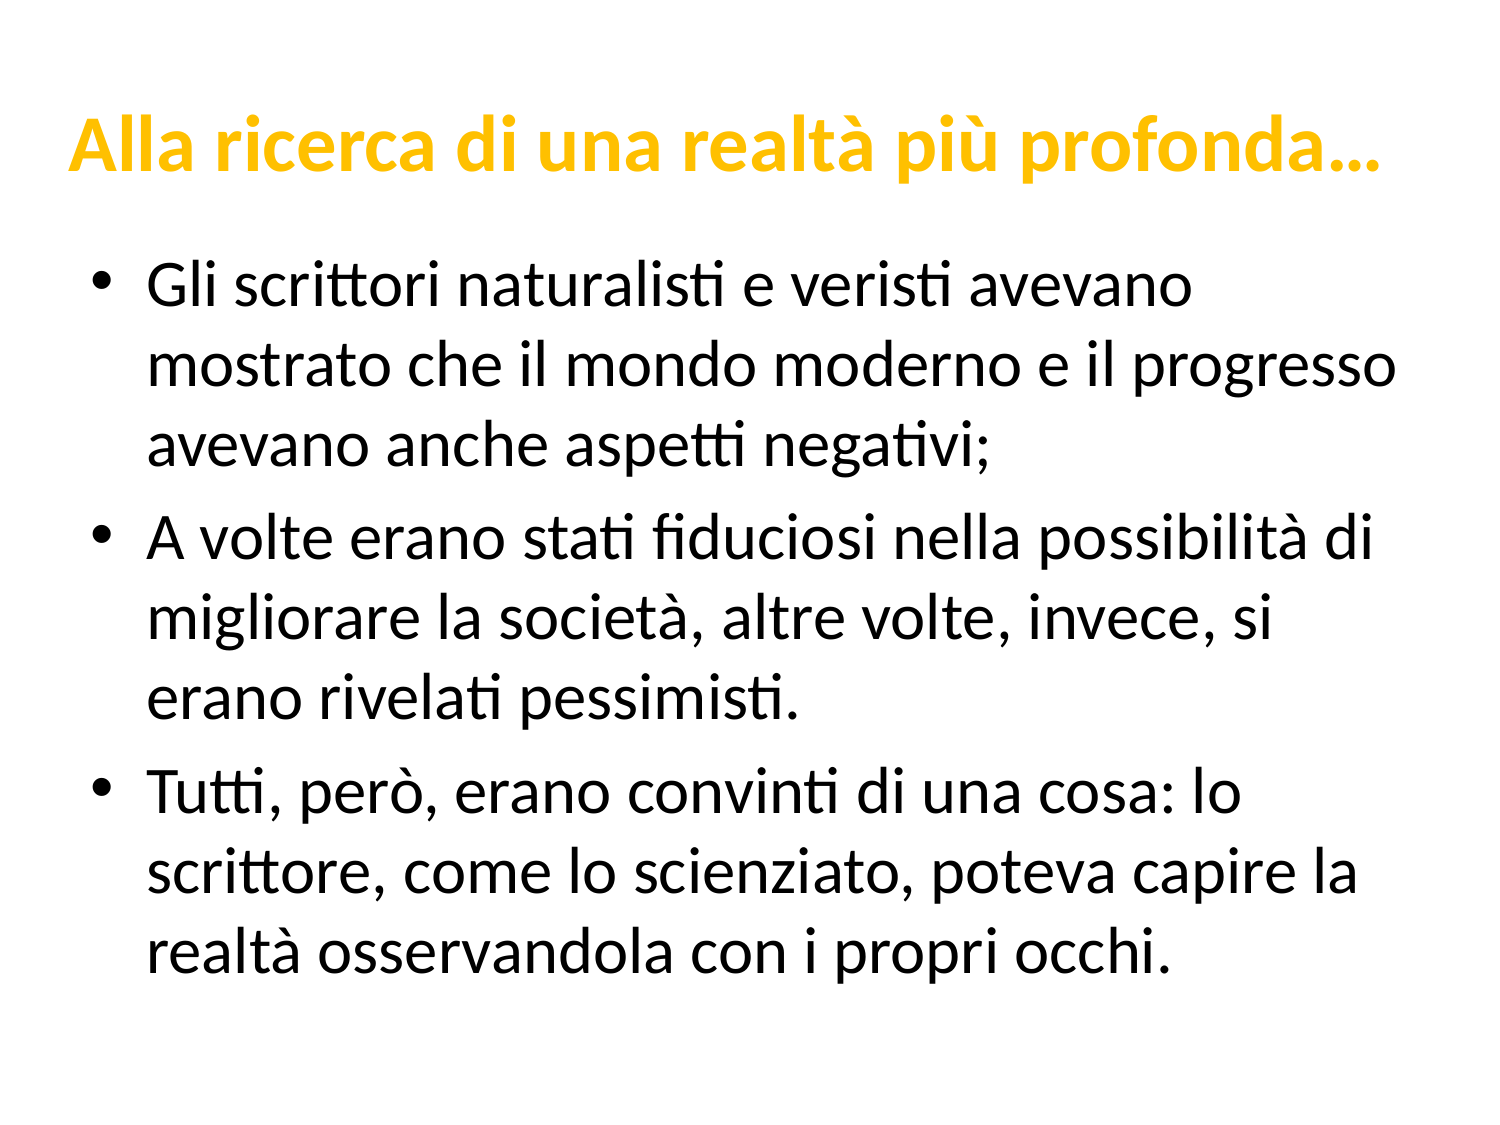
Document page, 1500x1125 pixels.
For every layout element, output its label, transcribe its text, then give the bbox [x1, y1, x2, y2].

title Alla ricerca di una realtà più profonda… [29, 45, 1425, 233]
list Gli scrittori naturalisti e veristi avevano mostrato che il mondo moderno e il progresso avevano anche aspetti negativi; A volte erano stati fiduciosi nella possibilità di migliorare la società, altre volte, invece, si erano rivelati pessimisti. Tutti, però, erano convinti di una cosa: lo scrittore, come lo scienziato, poteva capire la realtà osservandola con i propri occhi. [75, 231, 1425, 1005]
